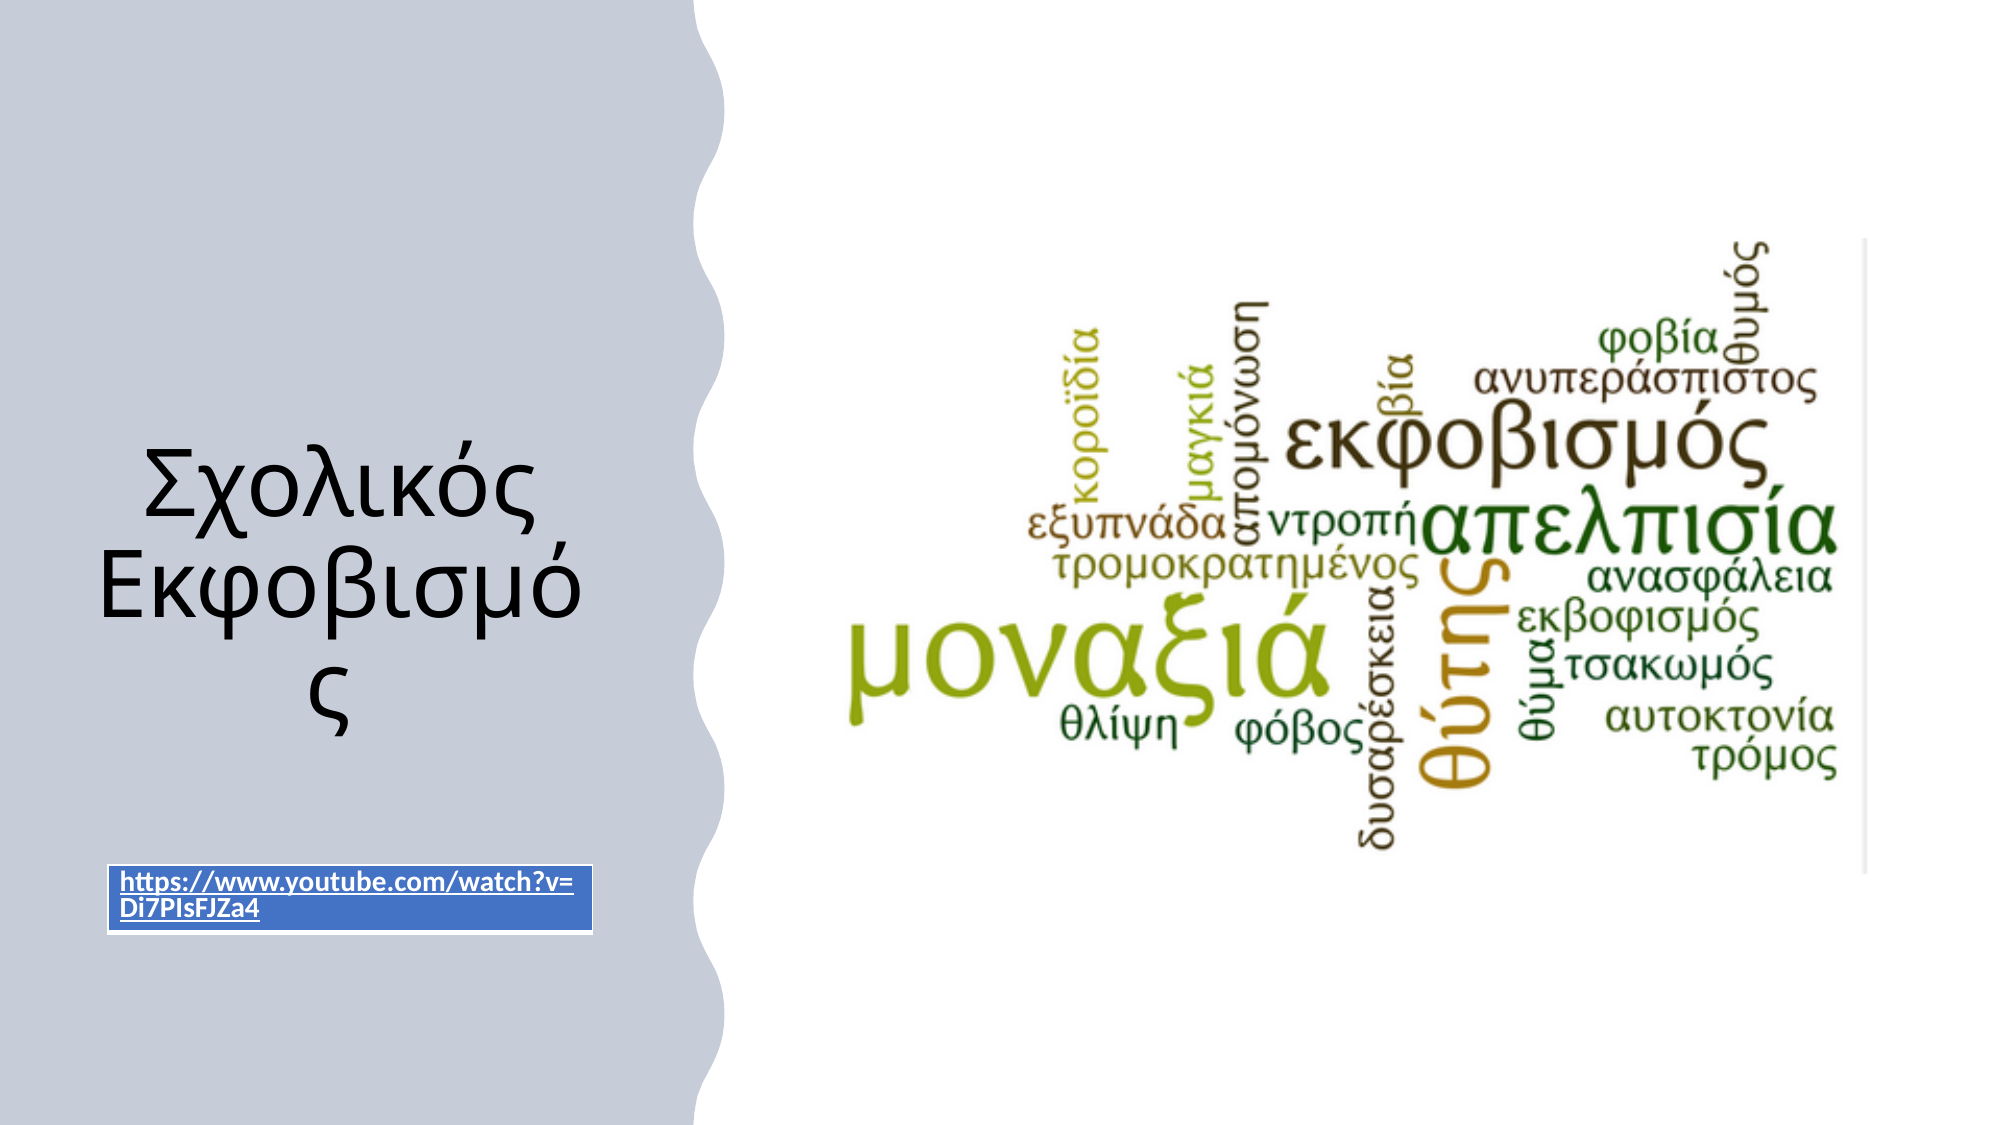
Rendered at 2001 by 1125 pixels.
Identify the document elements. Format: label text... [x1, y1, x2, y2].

text_box [0, 0, 726, 1125]
picture [806, 238, 1895, 887]
text_box [695, 0, 2000, 1125]
title Σχολικός Εκφοβισμός [75, 118, 606, 747]
table_header https://www.youtube.com/watch?v=Di7PIsFJZa4 [109, 866, 592, 930]
